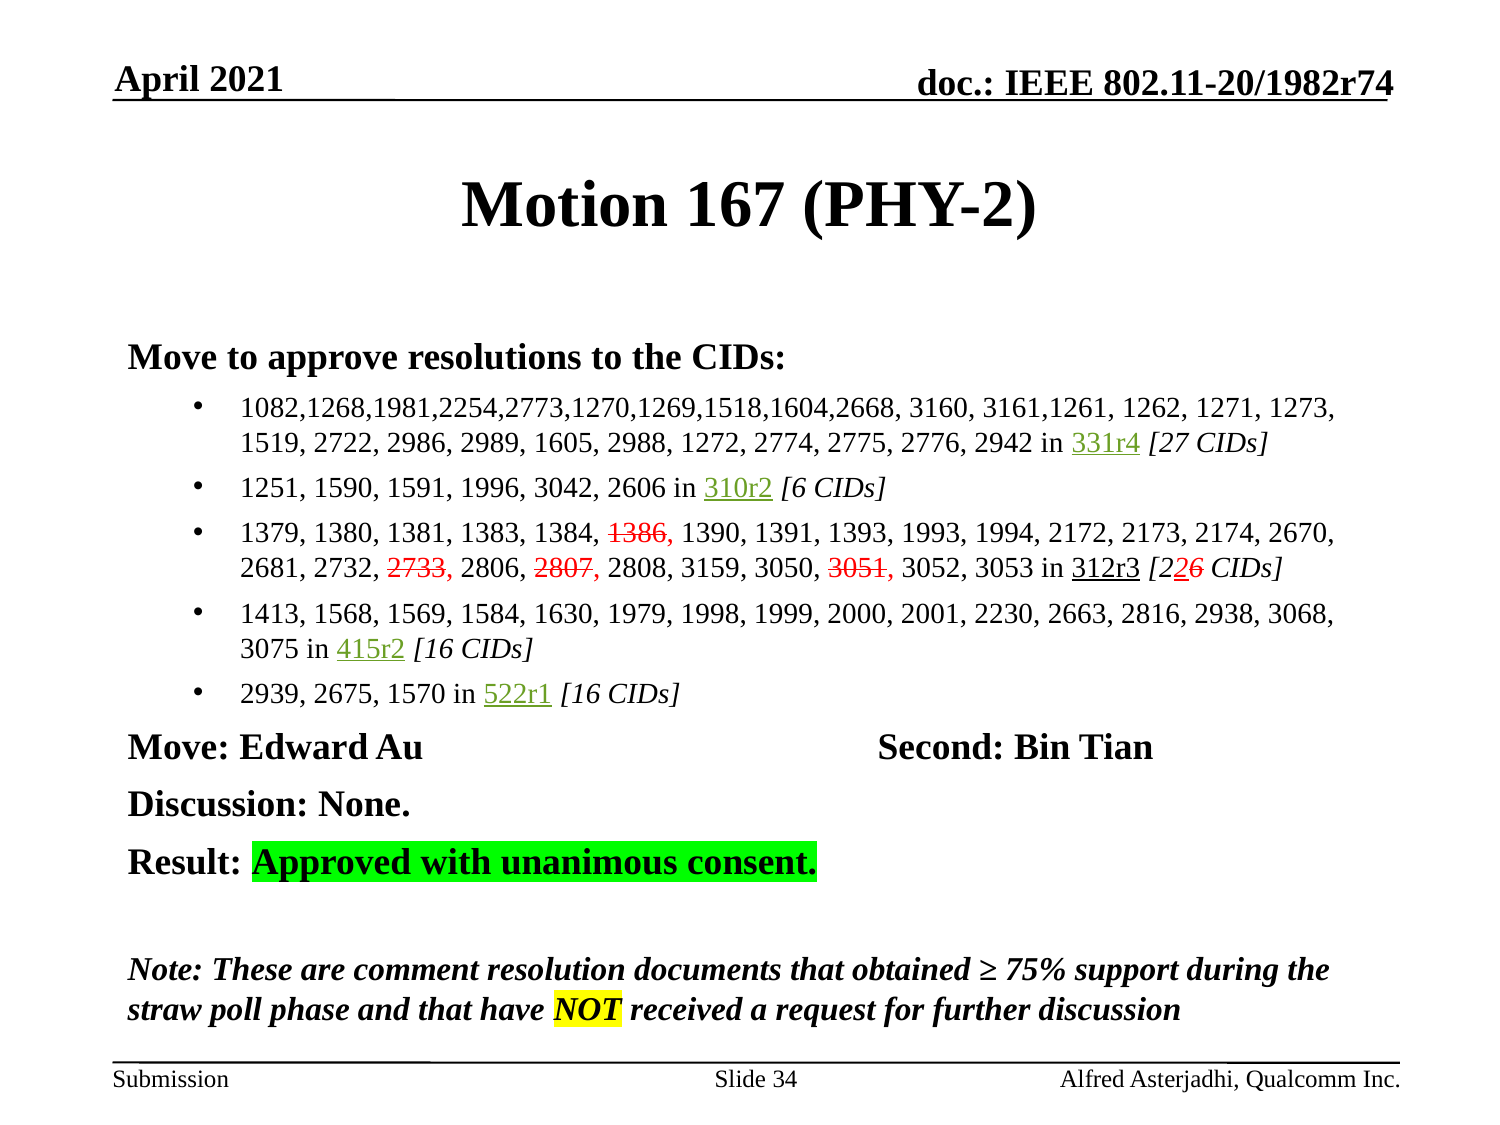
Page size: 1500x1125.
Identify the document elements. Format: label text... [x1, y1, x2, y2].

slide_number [114, 54, 423, 100]
slide_number Slide 34 [712, 1061, 800, 1123]
title Motion 167 (PHY-2) [112, 112, 1388, 288]
list Move to approve resolutions to the CIDs: 1082,1268,1981,2254,2773,1270,1269,1518,1604,2668, 3160, 3161,1261, 1262, 1271, 1273, 1519, 2722, 2986, 2989, 1605, 2988, 1272, 2774, 2775, 2776, 2942 in 331r4 [27 CIDs] 1251, 1590, 1591, 1996, 3042, 2606 in 310r2 [6 CIDs] 1379, 1380, 1381, 1383, 1384, 1386, 1390, 1391, 1393, 1993, 1994, 2172, 2173, 2174, 2670, 2681, 2732, 2733, 2806, 2807, 2808, 3159, 3050, 3051, 3052, 3053 in 312r3 [226 CIDs] 1413, 1568, 1569, 1584, 1630, 1979, 1998, 1999, 2000, 2001, 2230, 2663, 2816, 2938, 3068, 3075 in 415r2 [16 CIDs] 2939, 2675, 1570 in 522r1 [16 CIDs] Move: Edward Au Second: Bin Tian Discussion: None. Result: Approved with unanimous consent. Note: These are comment resolution documents that obtained ≥ 75% support during the straw poll phase and that have NOT received a request for further discussion [112, 324, 1388, 1000]
footer Alfred Asterjadhi, Qualcomm Inc. [878, 1061, 1402, 1093]
